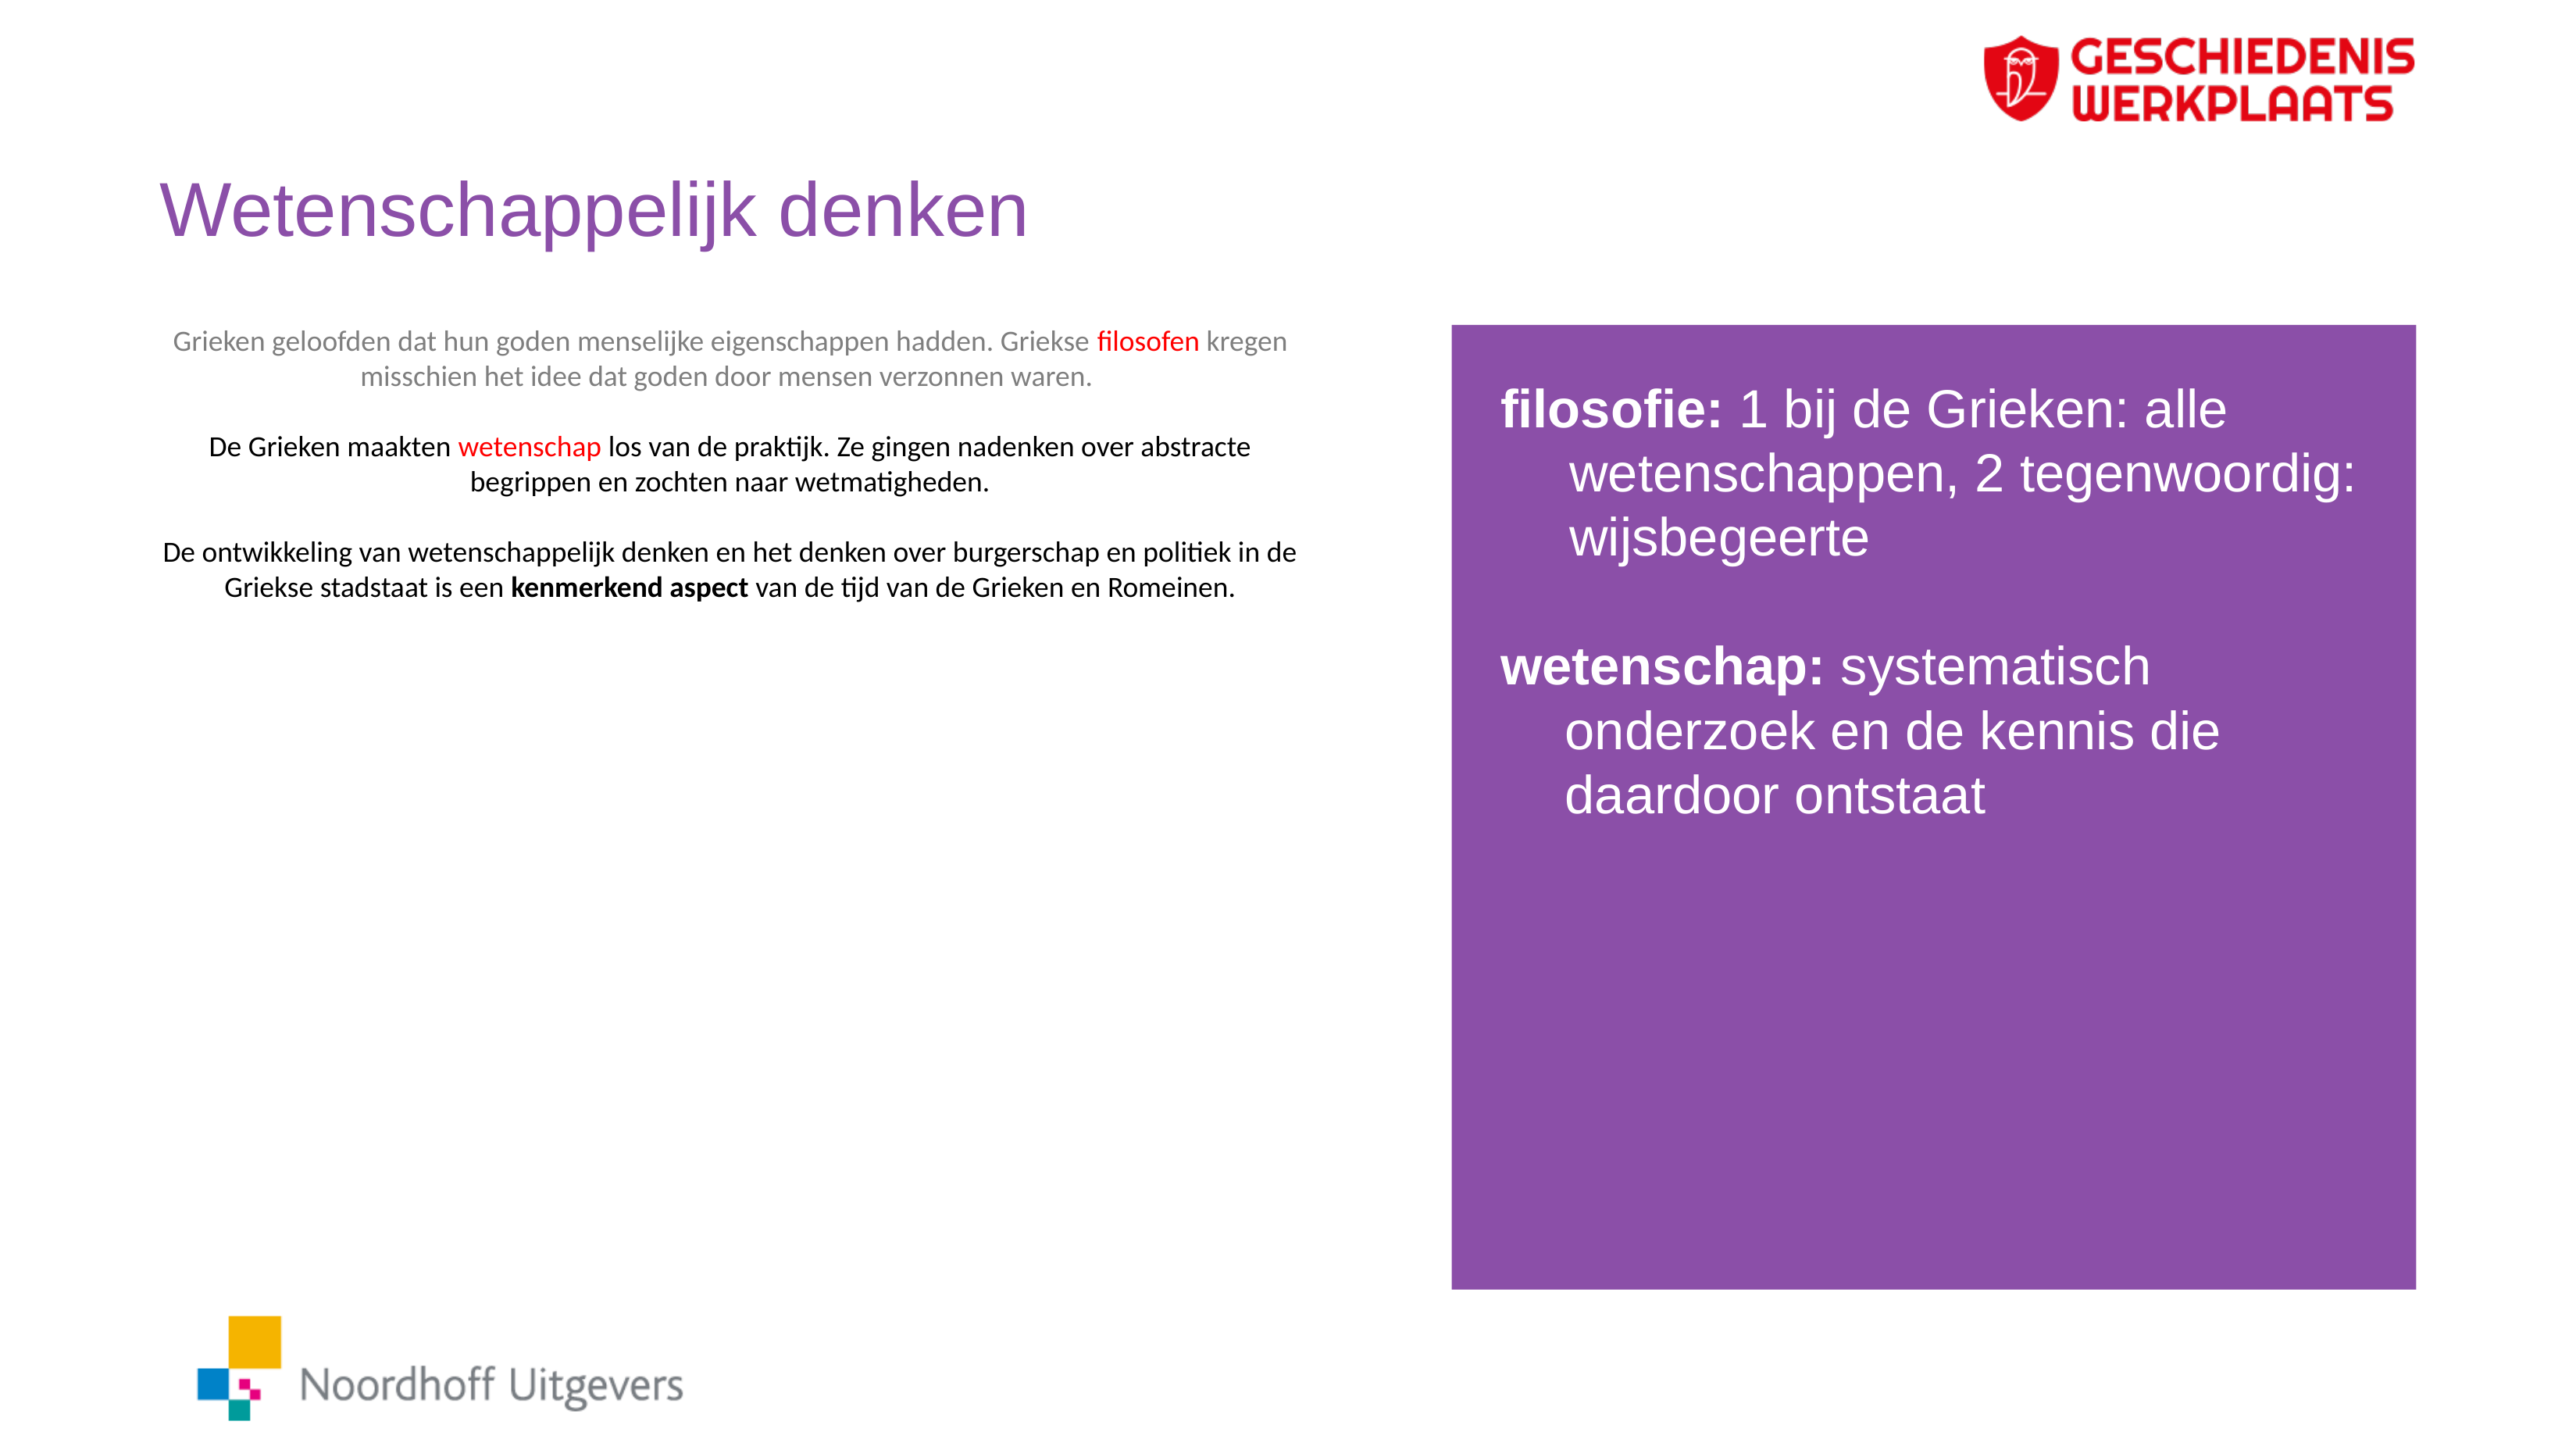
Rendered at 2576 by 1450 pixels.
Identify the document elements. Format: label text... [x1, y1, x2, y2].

picture [1610, 0, 2576, 161]
list Grieken geloofden dat hun goden menselijke eigenschappen hadden. Griekse filosofen kregen misschien het idee dat goden door mensen verzonnen waren. De Grieken maakten wetenschap los van de praktijk. Ze gingen nadenken over abstracte begrippen en zochten naar wetmatigheden. De ontwikkeling van wetenschappelijk denken en het denken over burgerschap en politiek in de Griekse stadstaat is een kenmerkend aspect van de tijd van de Grieken en Romeinen. [159, 322, 1315, 1288]
picture [159, 1288, 802, 1449]
title Wetenschappelijk denken [159, 159, 2416, 266]
text_box filosofie: 1 bij de Grieken: alle wetenschappen, 2 tegenwoordig: wijsbegeerte wetenschap: systematisch onderzoek en de kennis die daardoor ontstaat [1451, 324, 2417, 1290]
